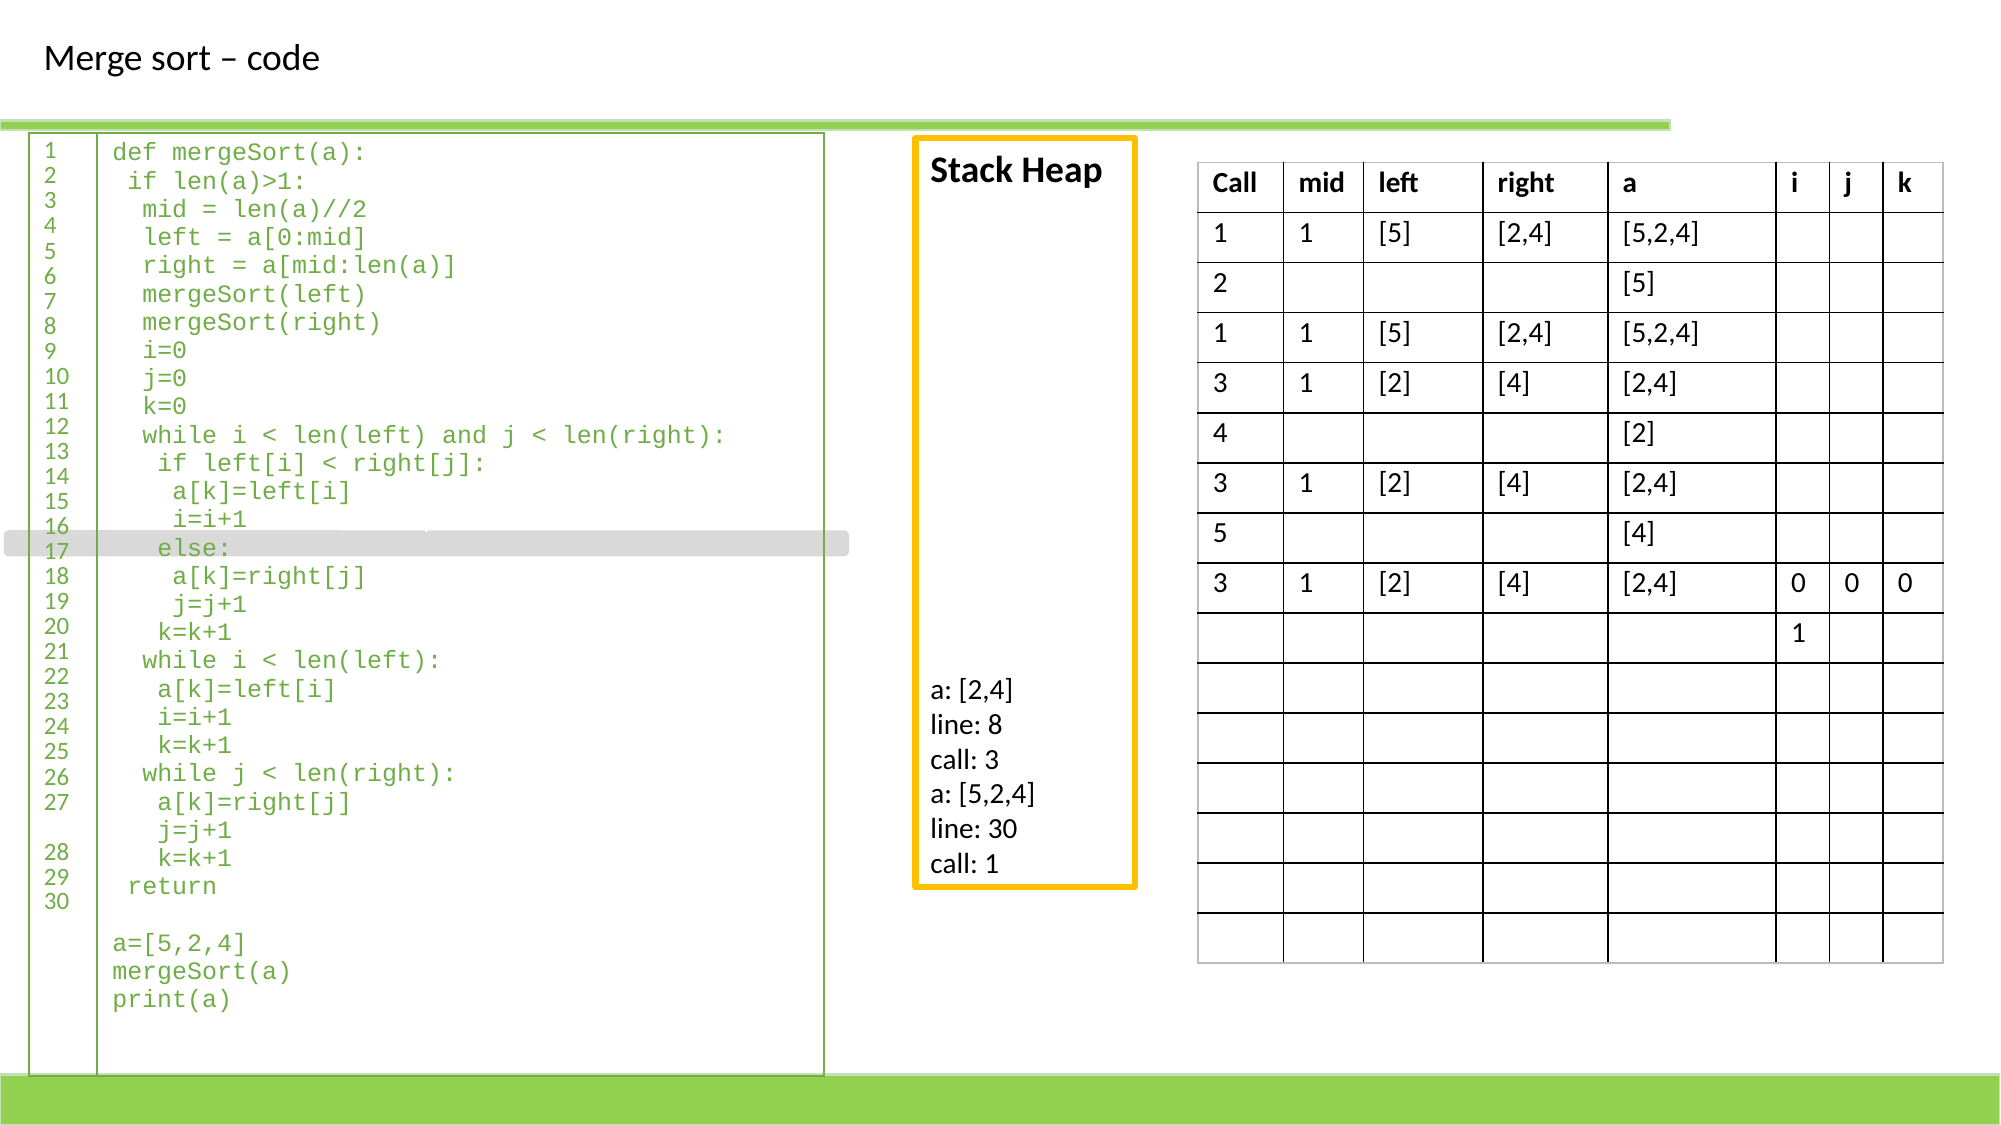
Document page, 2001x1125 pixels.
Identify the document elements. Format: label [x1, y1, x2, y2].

table_cell [1884, 664, 1942, 712]
table_cell [1364, 564, 1482, 612]
table_header [1284, 163, 1363, 212]
table_cell [1830, 313, 1882, 362]
table_cell [1199, 764, 1283, 812]
table_cell [1364, 464, 1482, 512]
table_cell [1484, 764, 1607, 812]
table_cell [1830, 363, 1882, 412]
table_cell [1199, 914, 1283, 962]
table_cell [1777, 714, 1829, 762]
table_cell [1199, 514, 1283, 562]
table_cell [1364, 363, 1482, 412]
table_cell [1199, 814, 1283, 862]
table_header [98, 134, 823, 1075]
table_cell [1284, 263, 1363, 312]
table_cell [1884, 414, 1942, 462]
table_cell [1284, 363, 1363, 412]
table_cell [1884, 213, 1942, 262]
table_cell [1284, 313, 1363, 362]
table_cell [1830, 814, 1882, 862]
table_cell [1199, 664, 1283, 712]
table_cell [1284, 914, 1363, 962]
text_box [28, 25, 1072, 86]
table_cell [1884, 564, 1942, 612]
table_cell [1484, 514, 1607, 562]
table_cell [1830, 564, 1882, 612]
table_cell [1609, 914, 1775, 962]
table_cell [1884, 864, 1942, 912]
table_cell [1199, 414, 1283, 462]
table_cell [1777, 914, 1829, 962]
table_cell [1830, 764, 1882, 812]
table_header [1199, 163, 1283, 212]
table_cell [1484, 614, 1607, 662]
table_cell [1830, 714, 1882, 762]
table_cell [1884, 764, 1942, 812]
table_cell [1777, 514, 1829, 562]
table_cell [1199, 714, 1283, 762]
table_cell [1484, 814, 1607, 862]
table_cell [1199, 213, 1283, 262]
table_cell [1884, 714, 1942, 762]
table_cell [1830, 914, 1882, 962]
table_cell [1830, 864, 1882, 912]
text_box [825, 530, 850, 557]
table_cell [1284, 414, 1363, 462]
table_cell [1777, 814, 1829, 862]
table_cell [1884, 614, 1942, 662]
table_cell [1484, 664, 1607, 712]
table_cell [1830, 514, 1882, 562]
text_box [915, 137, 1135, 888]
table_cell [1364, 714, 1482, 762]
table_cell [1364, 764, 1482, 812]
table_header [1609, 163, 1775, 212]
table_cell [1199, 614, 1283, 662]
table_cell [1484, 914, 1607, 962]
table_cell [1609, 213, 1775, 262]
table_cell [1830, 614, 1882, 662]
table_cell [1609, 614, 1775, 662]
table_cell [1364, 864, 1482, 912]
table_cell [1284, 614, 1363, 662]
table_cell [1199, 313, 1283, 362]
table_cell [1199, 363, 1283, 412]
table_cell [1609, 764, 1775, 812]
table_cell [1484, 213, 1607, 262]
table_cell [1830, 464, 1882, 512]
table_cell [1609, 313, 1775, 362]
table_cell [1484, 263, 1607, 312]
table_cell [1484, 864, 1607, 912]
table_cell [1777, 263, 1829, 312]
table_cell [1284, 464, 1363, 512]
table_cell [1484, 714, 1607, 762]
table_cell [1284, 764, 1363, 812]
table_header [1484, 163, 1607, 212]
table_cell [1884, 363, 1942, 412]
table_cell [1884, 263, 1942, 312]
table_cell [1484, 363, 1607, 412]
table_cell [1364, 414, 1482, 462]
table_cell [1609, 464, 1775, 512]
table_cell [1284, 514, 1363, 562]
table_cell [1609, 514, 1775, 562]
table_cell [1484, 464, 1607, 512]
table_cell [1830, 664, 1882, 712]
table_cell [1199, 564, 1283, 612]
table_cell [1830, 414, 1882, 462]
table_cell [1284, 213, 1363, 262]
table_cell [1777, 363, 1829, 412]
table_cell [1777, 464, 1829, 512]
text_box [3, 530, 28, 557]
table_cell [1199, 464, 1283, 512]
table_cell [1609, 363, 1775, 412]
table_cell [1777, 213, 1829, 262]
table_cell [1284, 864, 1363, 912]
table_cell [1609, 714, 1775, 762]
table_cell [1199, 263, 1283, 312]
table_cell [1364, 313, 1482, 362]
table_cell [1609, 864, 1775, 912]
table_cell [1830, 213, 1882, 262]
table_cell [1284, 664, 1363, 712]
table_cell [1777, 414, 1829, 462]
table_cell [1777, 664, 1829, 712]
table_cell [1609, 414, 1775, 462]
table_cell [1364, 914, 1482, 962]
table_cell [1284, 714, 1363, 762]
table_cell [1777, 864, 1829, 912]
table_cell [1884, 814, 1942, 862]
table_cell [1884, 914, 1942, 962]
table_header [1364, 163, 1482, 212]
table_cell [1777, 614, 1829, 662]
table_header [30, 134, 96, 1075]
table_header [1884, 163, 1942, 212]
table_cell [1609, 263, 1775, 312]
table_cell [1364, 664, 1482, 712]
table_cell [1884, 514, 1942, 562]
table_cell [1284, 814, 1363, 862]
table_cell [1364, 213, 1482, 262]
table_cell [1364, 814, 1482, 862]
table_cell [1364, 614, 1482, 662]
table_cell [1284, 564, 1363, 612]
table_cell [1777, 564, 1829, 612]
table_cell [1199, 864, 1283, 912]
table_cell [1484, 564, 1607, 612]
table_cell [1609, 814, 1775, 862]
table_cell [1484, 414, 1607, 462]
table_cell [1609, 564, 1775, 612]
table_cell [1884, 313, 1942, 362]
table_header [1777, 163, 1829, 212]
table_header [1830, 163, 1882, 212]
table_cell [1364, 263, 1482, 312]
table_cell [1609, 664, 1775, 712]
table_cell [1777, 764, 1829, 812]
table_cell [1884, 464, 1942, 512]
table_cell [1777, 313, 1829, 362]
table_cell [1364, 514, 1482, 562]
table_cell [1830, 263, 1882, 312]
table_cell [1484, 313, 1607, 362]
